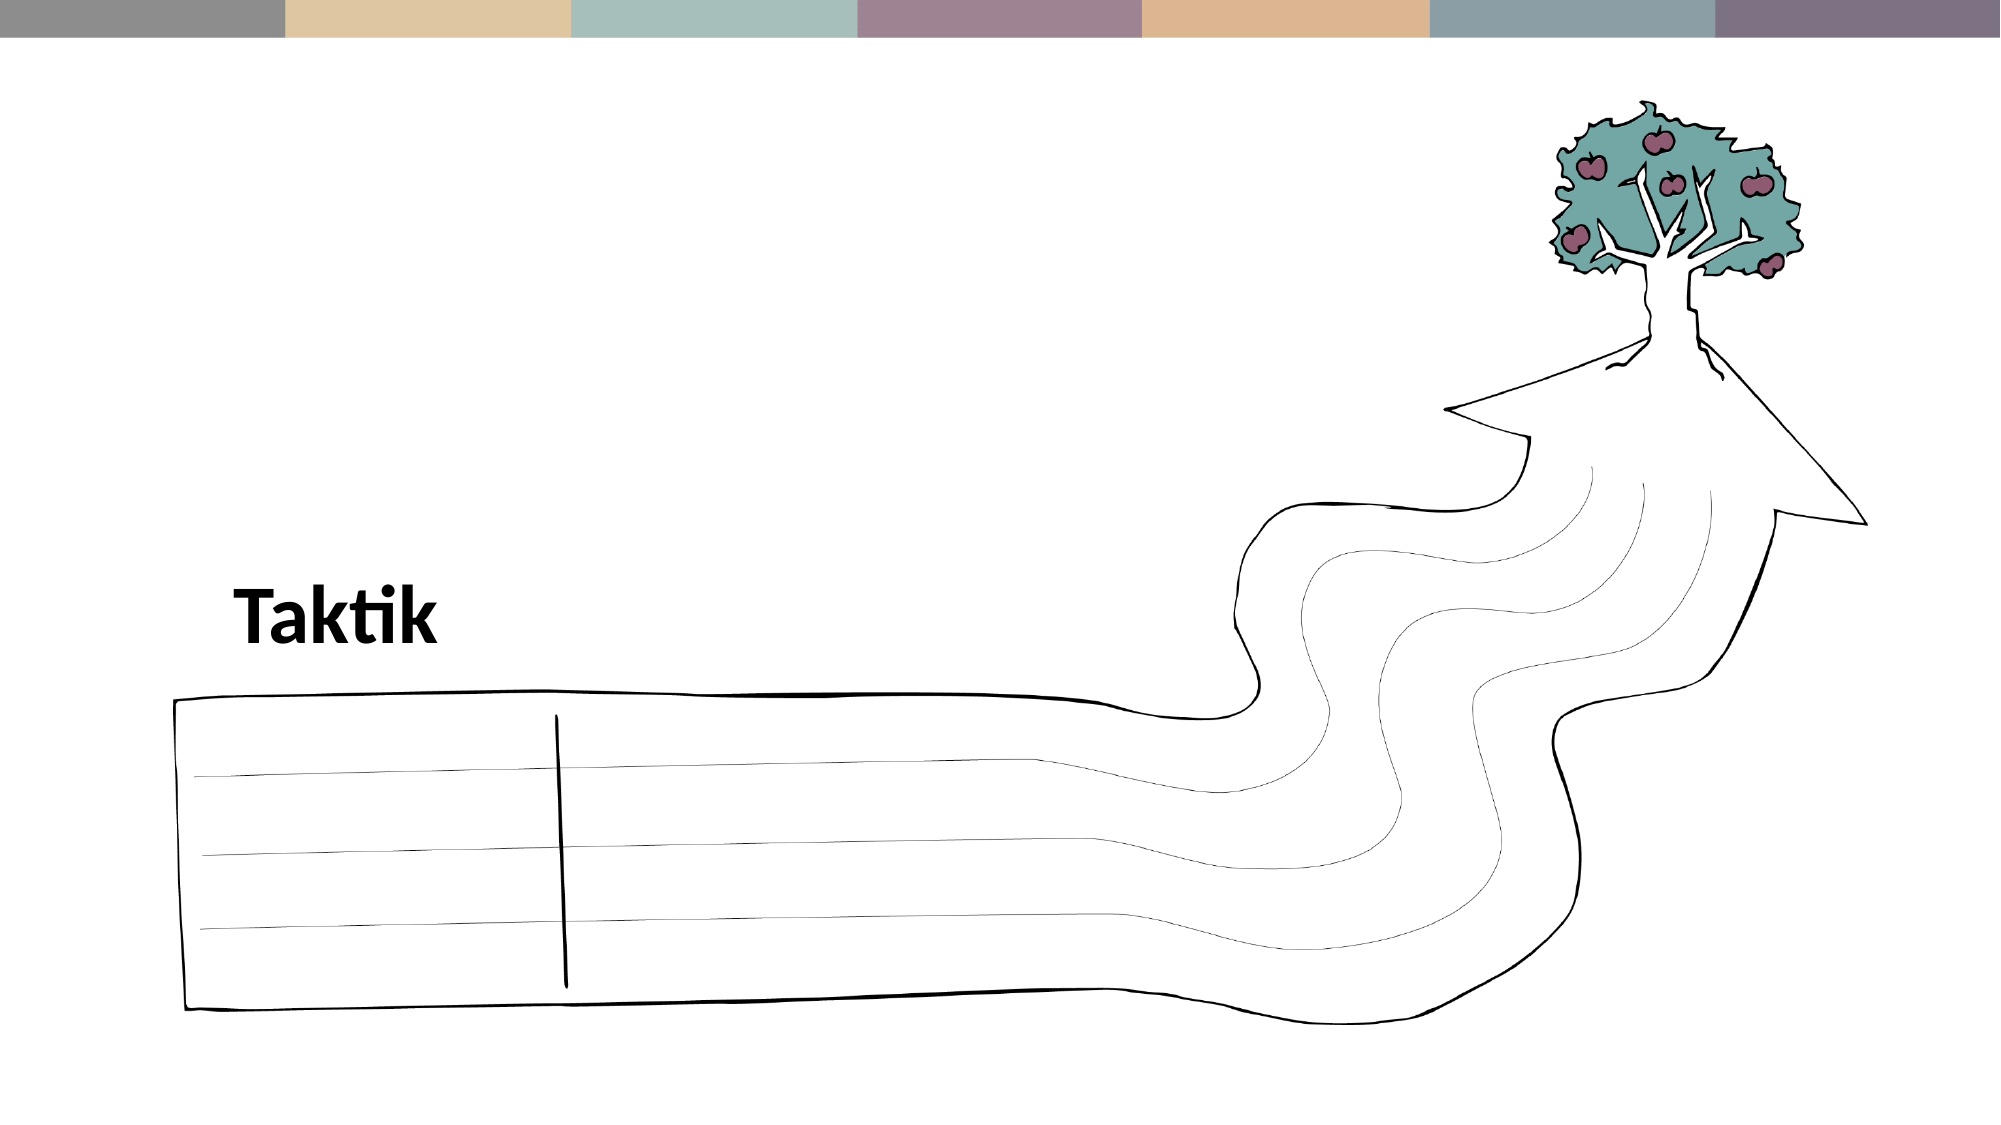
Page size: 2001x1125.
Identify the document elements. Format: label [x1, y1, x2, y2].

picture [172, 100, 1869, 1025]
picture [0, 0, 2000, 38]
